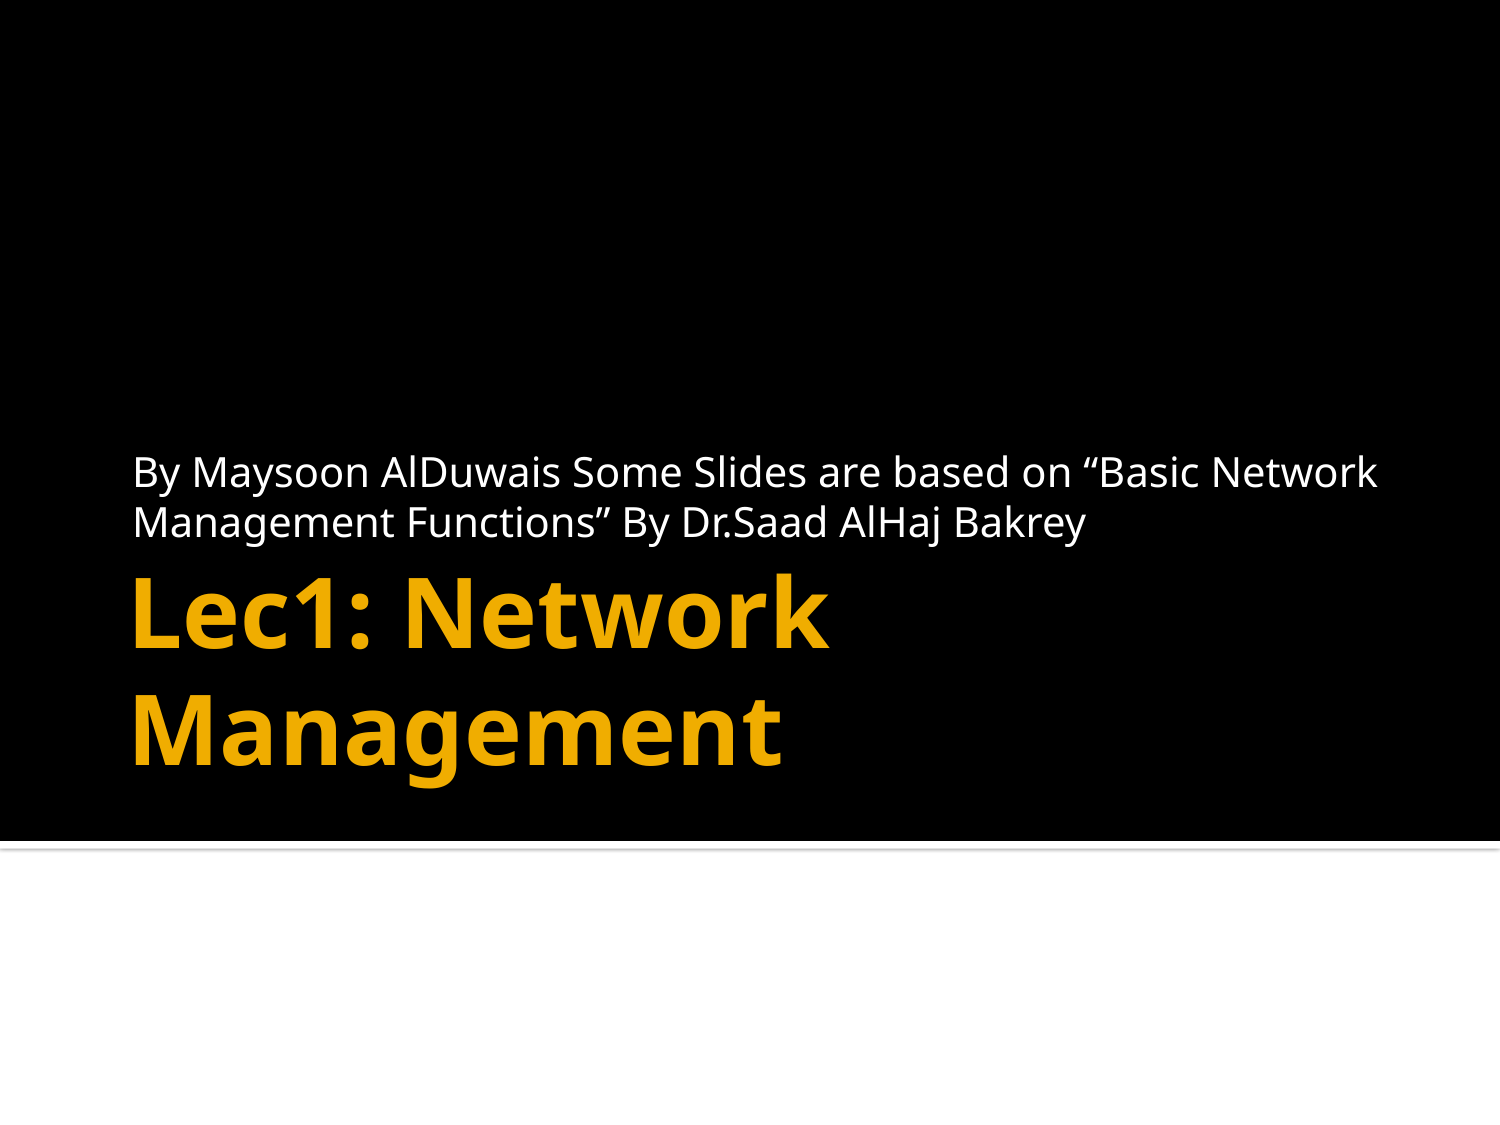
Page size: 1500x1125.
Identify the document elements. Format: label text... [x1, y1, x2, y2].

subtitle By Maysoon AlDuwais Some Slides are based on “Basic Network Management Functions” By Dr.Saad AlHaj Bakrey [112, 299, 1438, 546]
title Lec1: Network Management [112, 550, 1438, 825]
